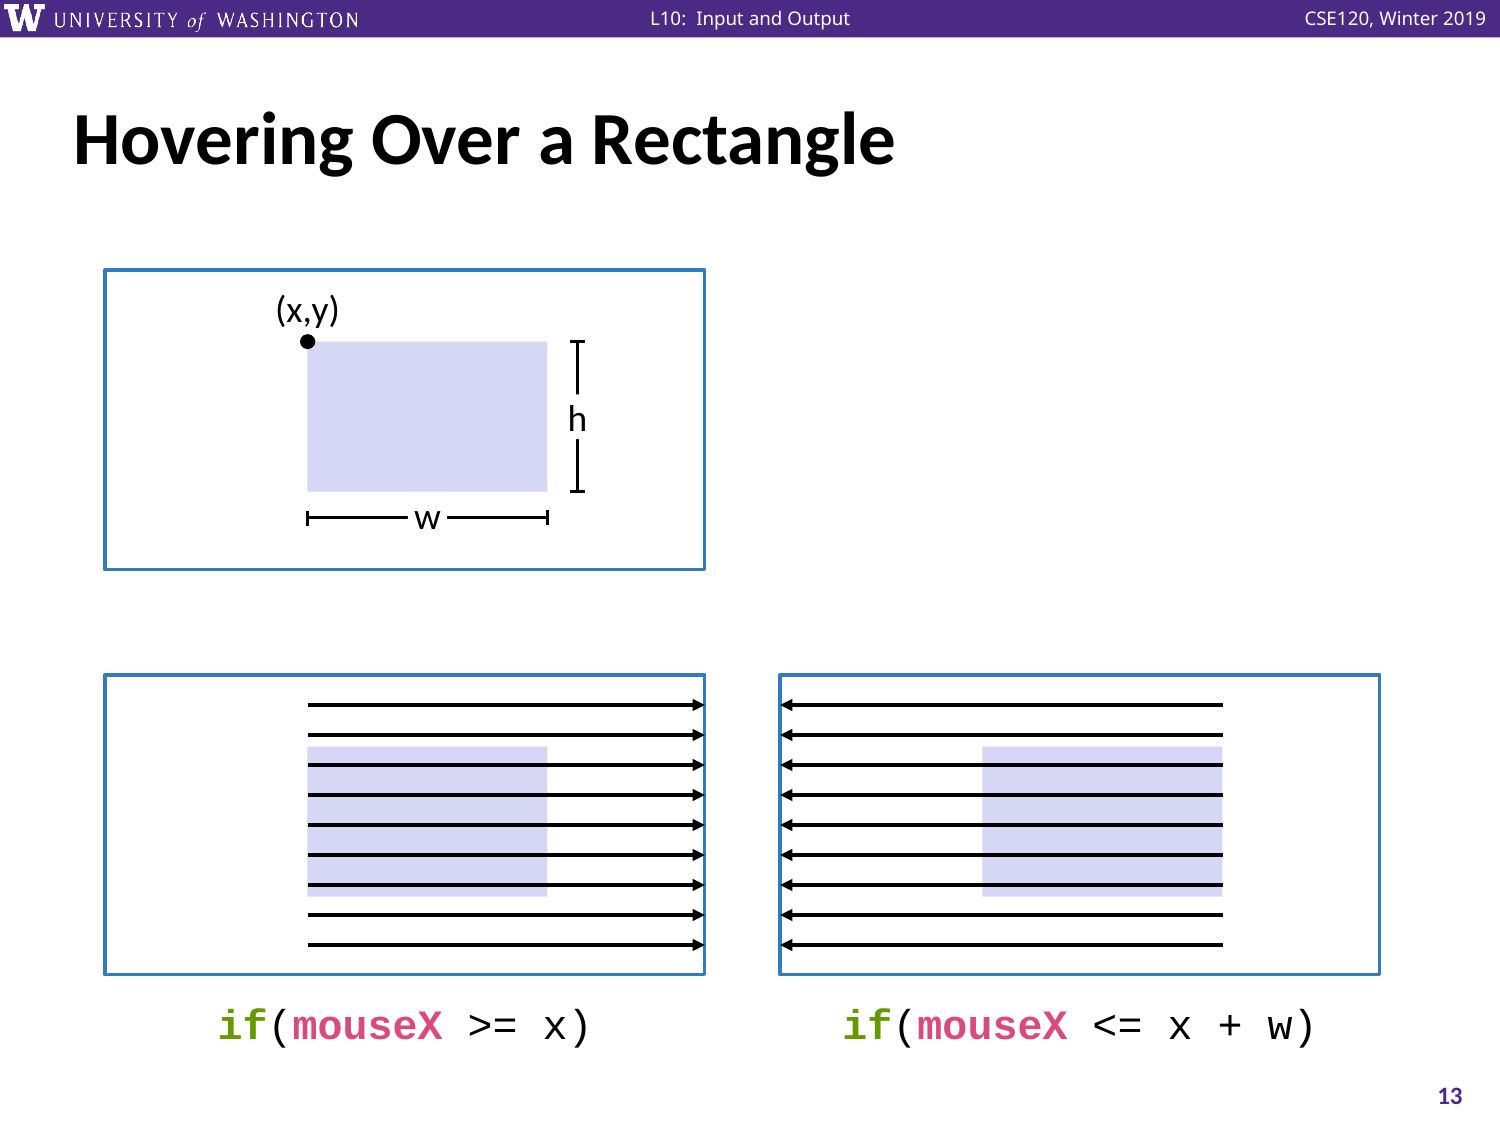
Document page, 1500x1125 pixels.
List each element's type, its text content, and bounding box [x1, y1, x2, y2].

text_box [71, 233, 1334, 995]
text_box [1339, 674, 1381, 976]
text_box if(mouseX <= x + w) [779, 990, 1380, 1056]
picture [4, 4, 358, 32]
text_box if(mouseX >= x) [104, 1002, 705, 1056]
slide_number 13 [1400, 1065, 1500, 1125]
title Hovering Over a Rectangle [58, 71, 1438, 198]
